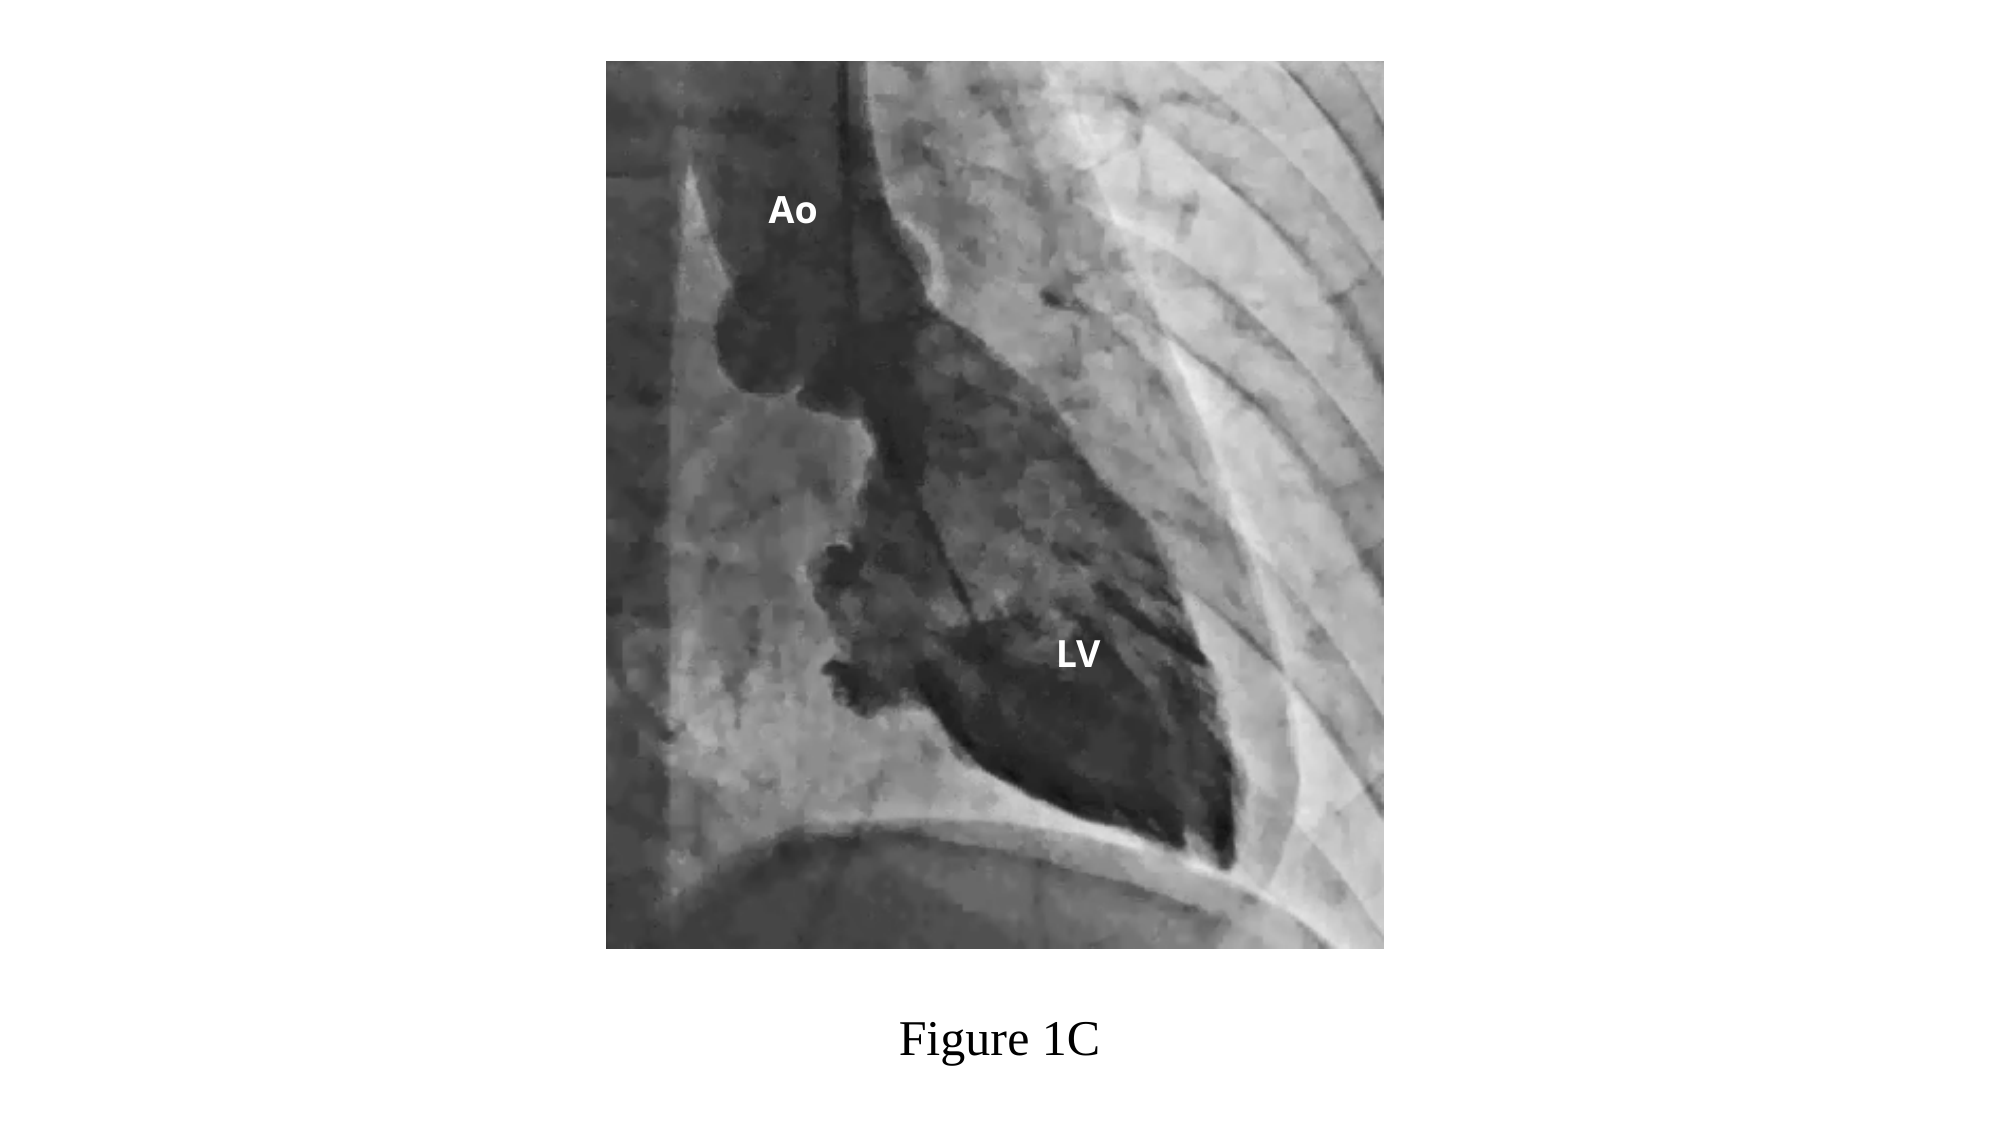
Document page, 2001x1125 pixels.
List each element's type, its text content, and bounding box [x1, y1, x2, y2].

text_box Figure 1C [866, 998, 1133, 1074]
picture [606, 61, 1384, 949]
